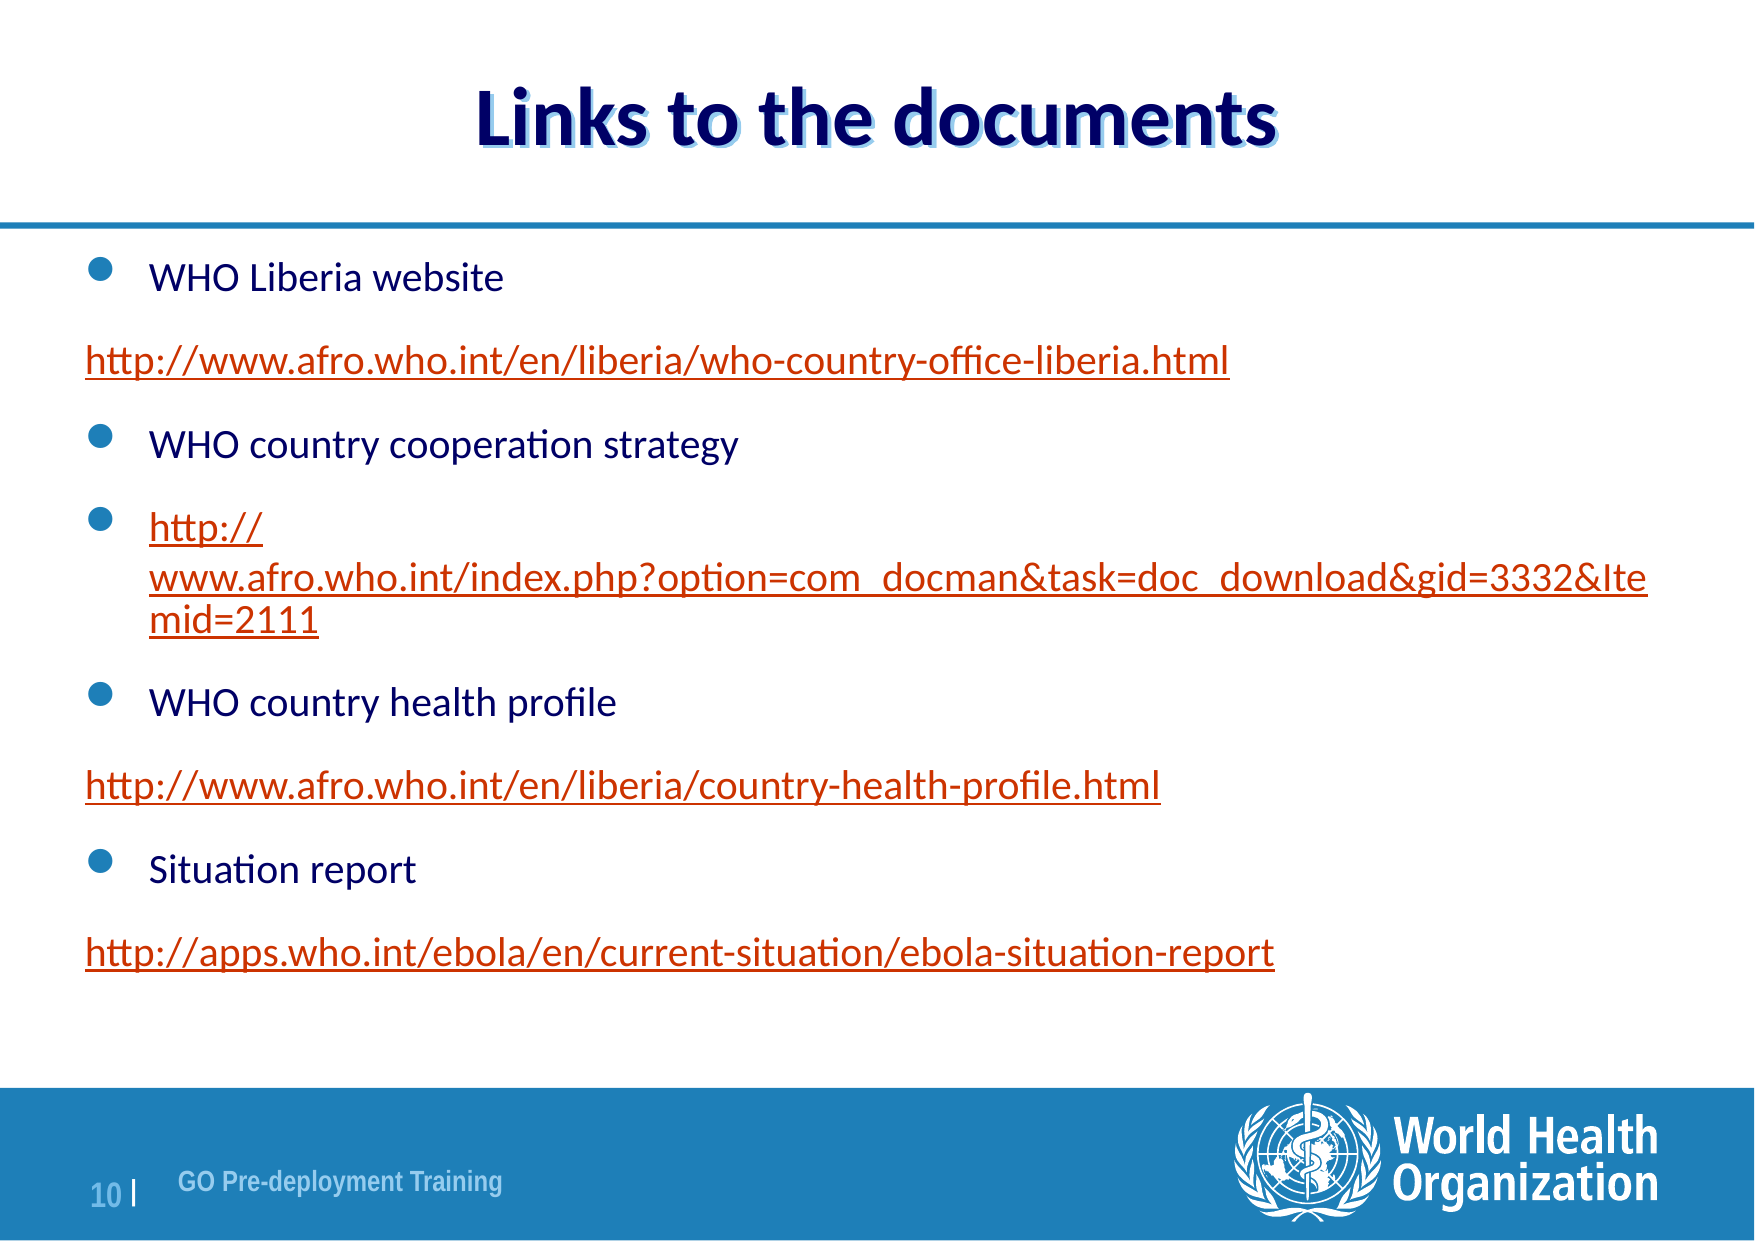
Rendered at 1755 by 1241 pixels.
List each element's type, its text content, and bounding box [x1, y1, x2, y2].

list WHO Liberia website http://www.afro.who.int/en/liberia/who-country-office-liberia.html WHO country cooperation strategy http://www.afro.who.int/index.php?option=com_docman&task=doc_download&gid=3332&Itemid=2111 WHO country health profile http://www.afro.who.int/en/liberia/country-health-profile.html Situation report http://apps.who.int/ebola/en/current-situation/ebola-situation-report [84, 249, 1676, 1084]
title Links to the documents [0, 0, 1755, 224]
